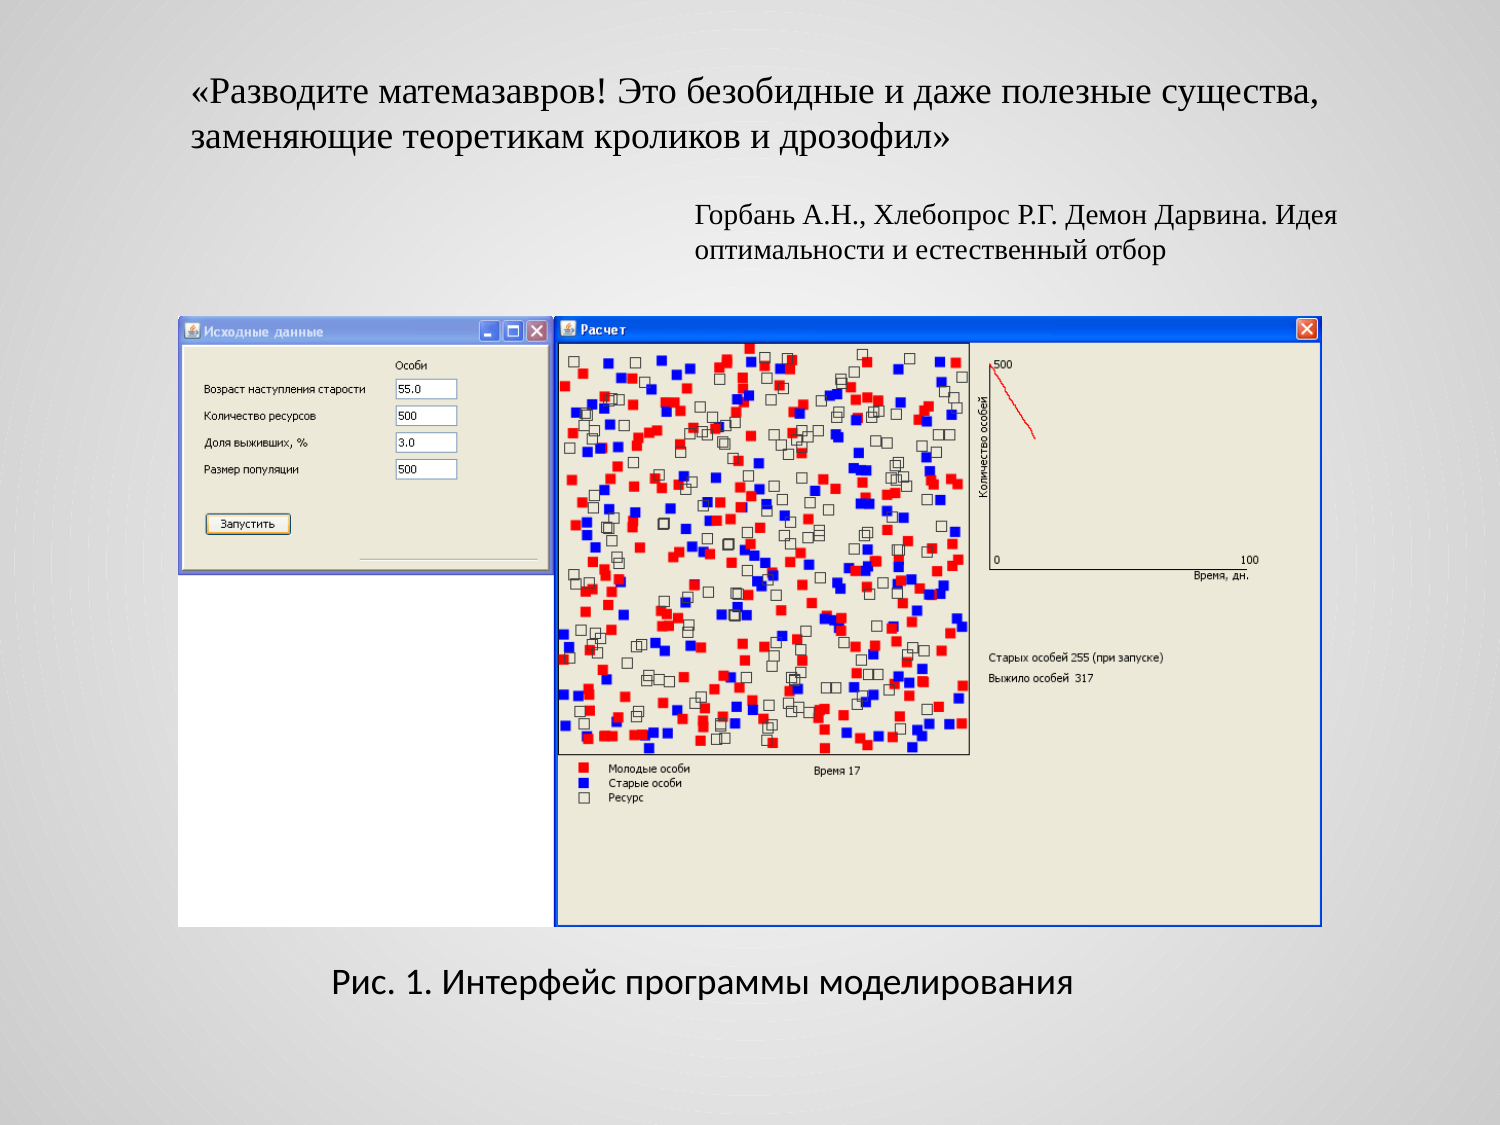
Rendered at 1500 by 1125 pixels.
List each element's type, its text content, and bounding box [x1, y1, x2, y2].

text_box «Разводите матемазавров! Это безобидные и даже полезные существа, заменяющие теоретикам кроликов и дрозофил» [175, 58, 1395, 165]
text_box Рис. 1. Интерфейс программы моделирования [316, 949, 1407, 1010]
text_box Горбань А.Н., Хлебопрос Р.Г. Демон Дарвина. Идея оптимальности и естественный отбор [679, 187, 1430, 274]
picture [177, 316, 1323, 927]
